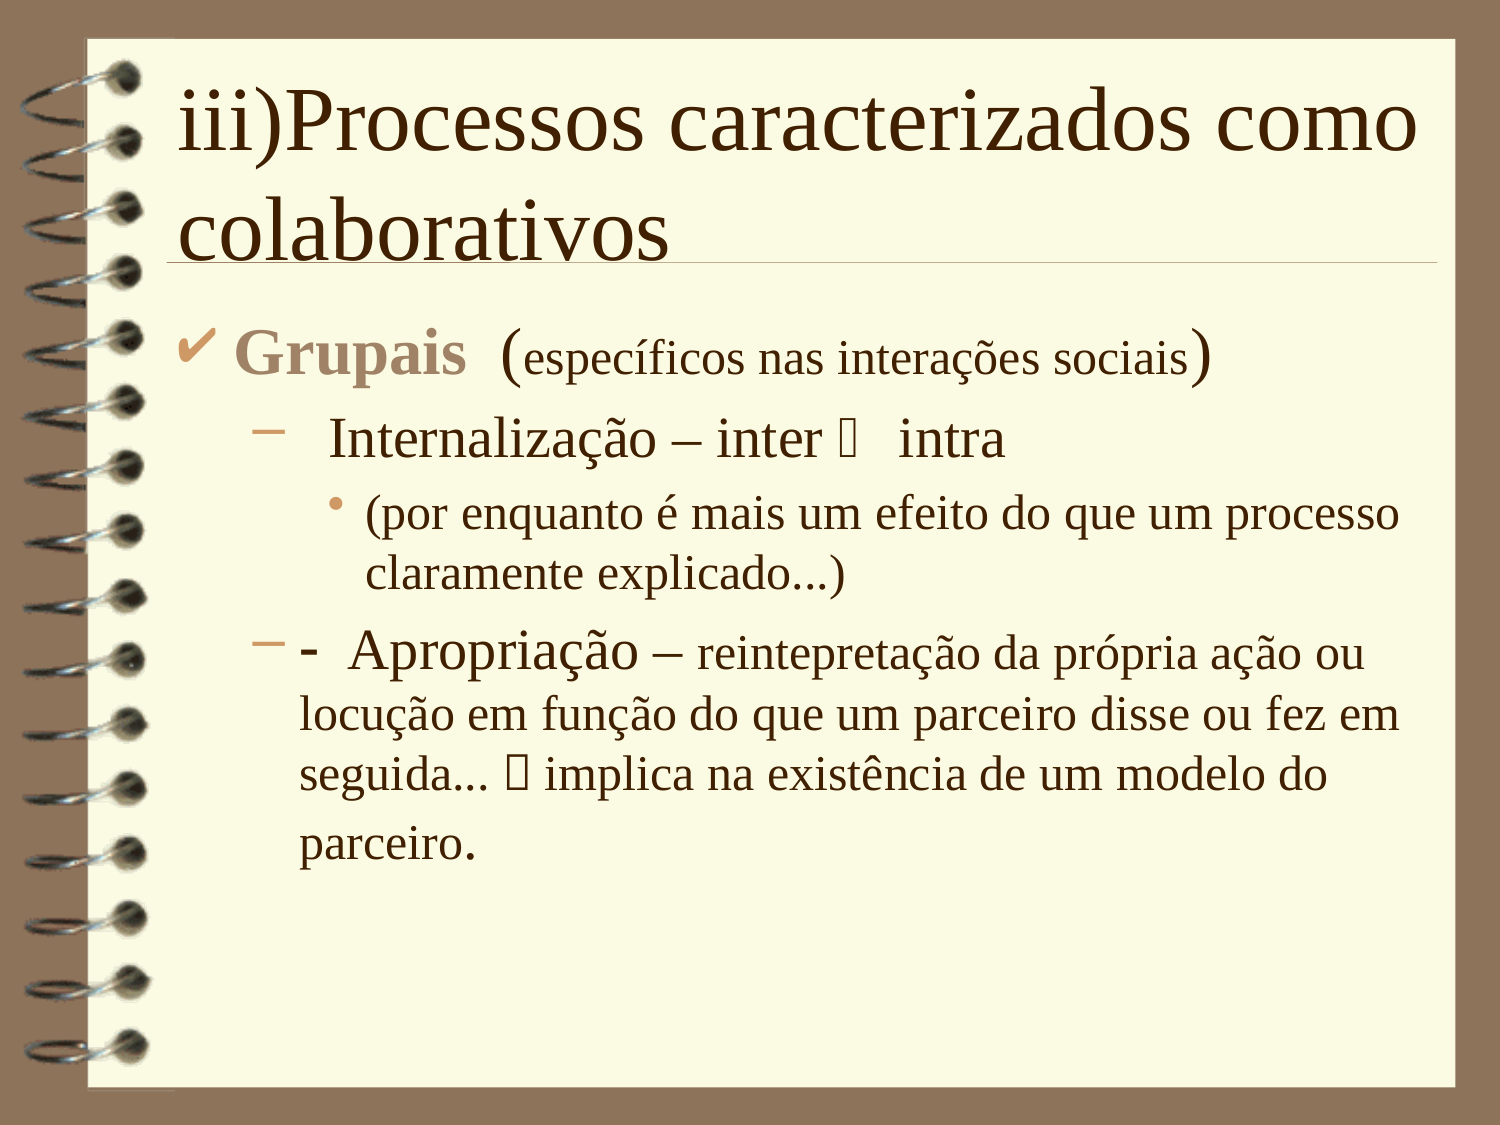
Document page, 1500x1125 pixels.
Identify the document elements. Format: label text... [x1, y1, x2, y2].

picture [0, 0, 175, 1125]
title iii)Processos caracterizados como colaborativos [162, 74, 1438, 263]
list Grupais (específicos nas interações sociais) Internalização – inter  intra (por enquanto é mais um efeito do que um processo claramente explicado...) - Apropriação – reintepretação da própria ação ou locução em função do que um parceiro disse ou fez em seguida...  implica na existência de um modelo do parceiro. [162, 299, 1438, 976]
